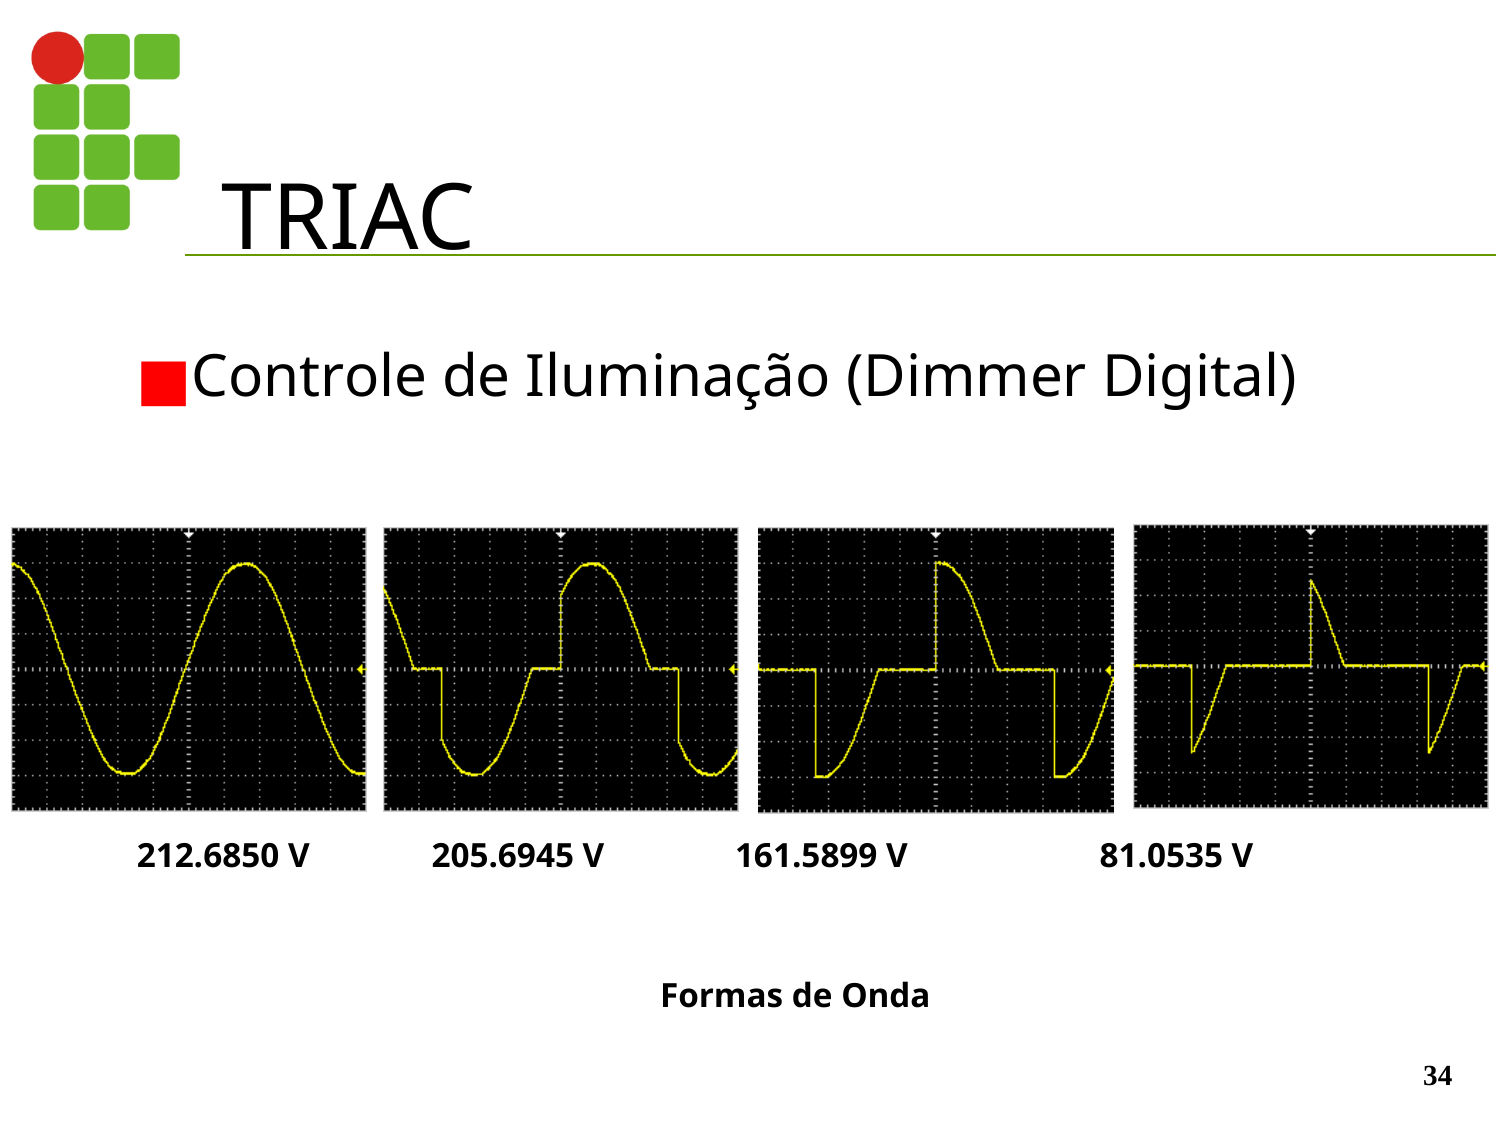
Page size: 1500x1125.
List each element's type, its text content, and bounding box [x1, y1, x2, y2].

title TRIAC [206, 35, 1468, 275]
picture [758, 527, 1114, 814]
list Controle de Iluminação (Dimmer Digital) 212.6850 V 205.6945 V 161.5899 V 81.0535 V Formas de Onda [46, 331, 1469, 434]
text_box ‹#› [1155, 1024, 1468, 1100]
picture [383, 527, 739, 812]
picture [29, 30, 182, 232]
picture [1133, 524, 1489, 809]
picture [11, 527, 367, 812]
